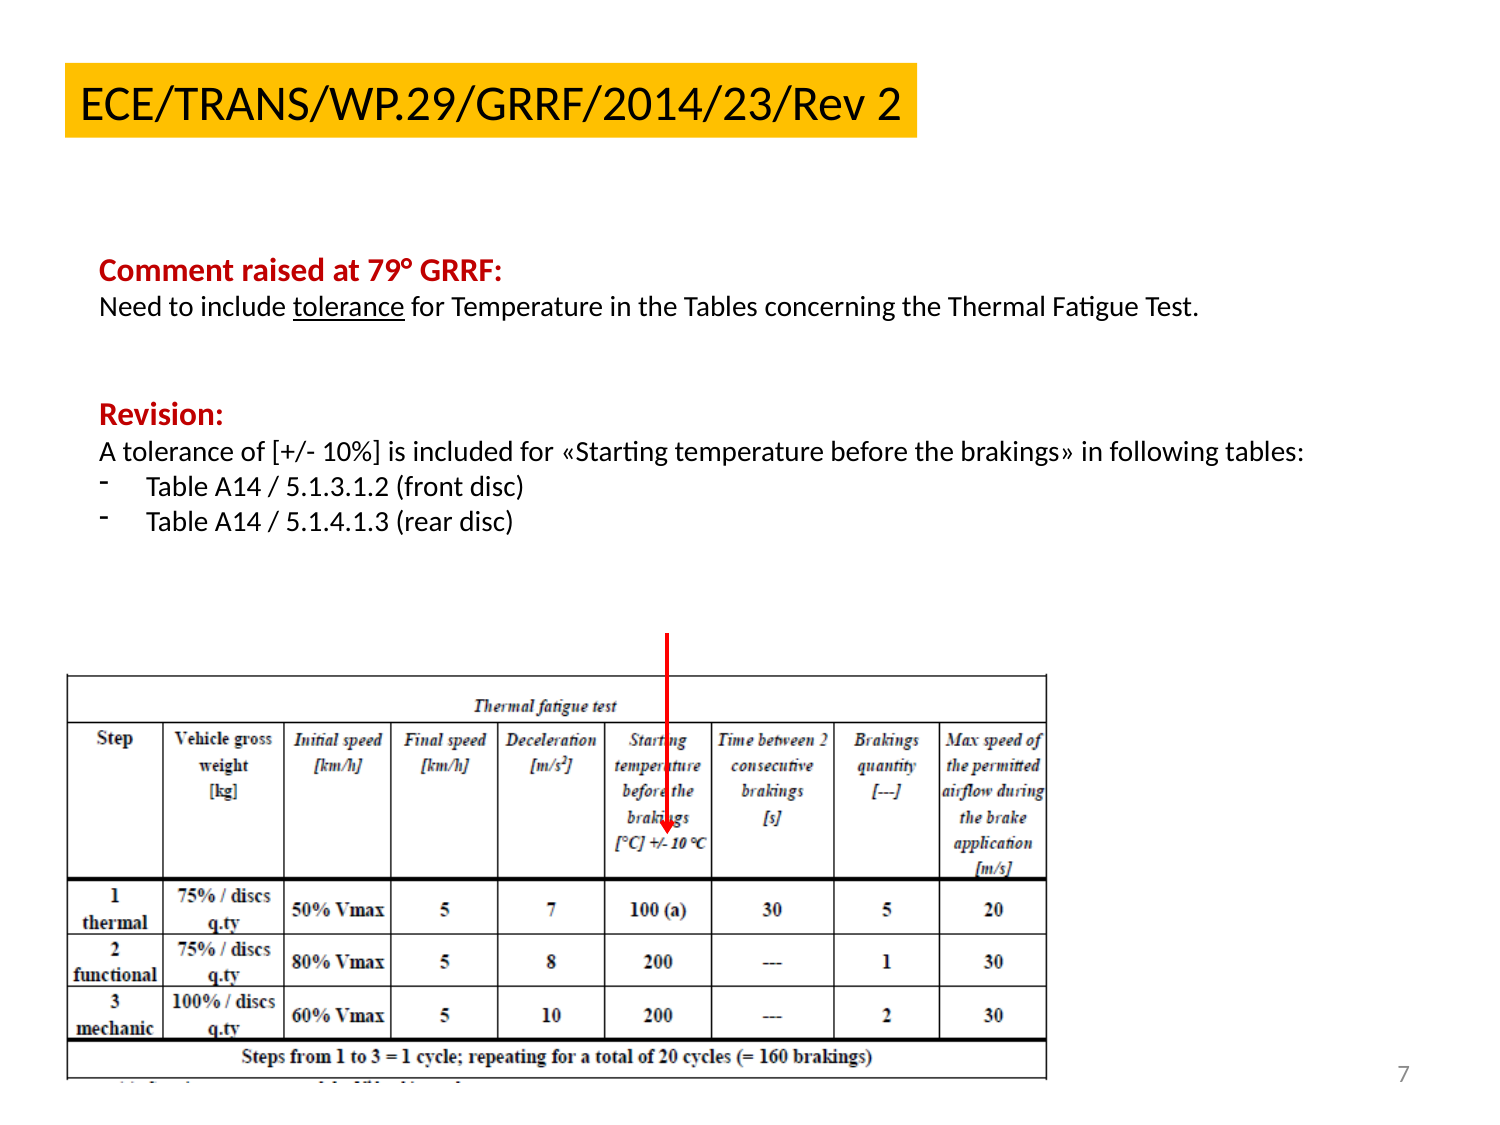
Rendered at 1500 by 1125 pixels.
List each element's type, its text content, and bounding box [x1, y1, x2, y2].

picture [64, 667, 1074, 1083]
text_box ECE/TRANS/WP.29/GRRF/2014/23/Rev 2 [65, 62, 918, 138]
slide_number 7 [1074, 1042, 1425, 1103]
text_box Comment raised at 79° GRRF: Need to include tolerance for Temperature in the Tables concerning the Thermal Fatigue Test. Revision: A tolerance of [+/- 10%] is included for «Starting temperature before the brakings» in following tables: Table A14 / 5.1.3.1.2 (front disc) Table A14 / 5.1.4.1.3 (rear disc) [84, 240, 1321, 615]
